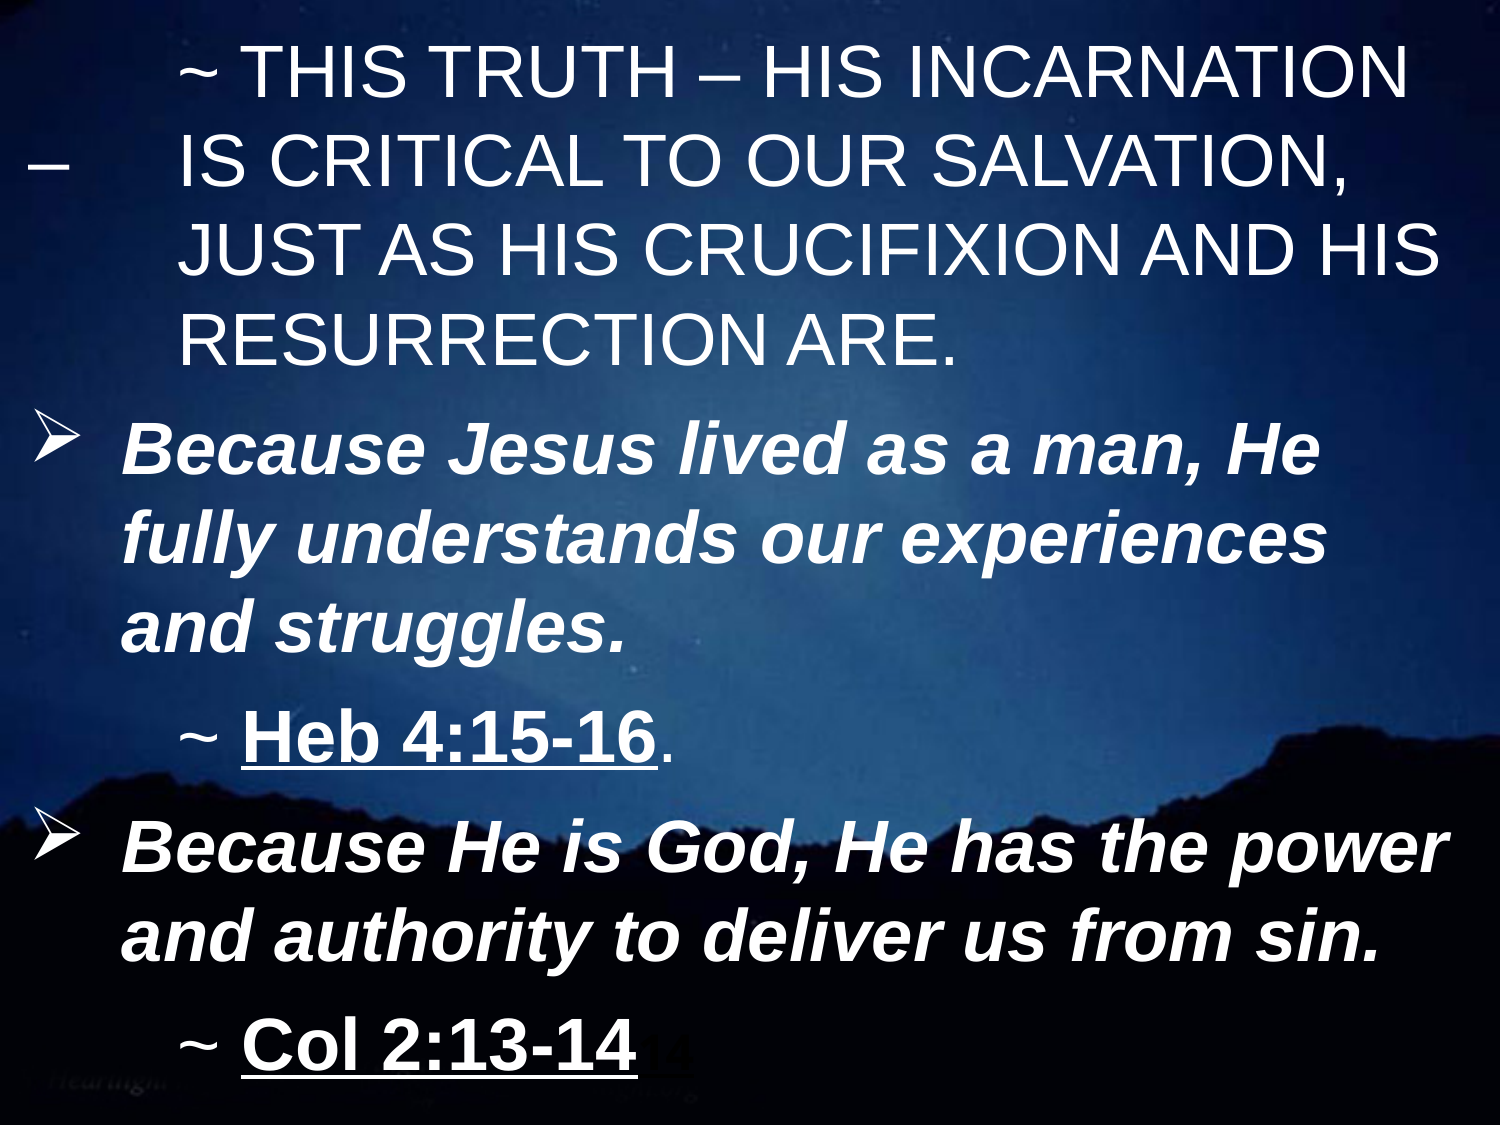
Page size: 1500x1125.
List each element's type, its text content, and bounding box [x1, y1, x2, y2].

picture [0, 0, 1500, 1125]
subtitle ~ THIS TRUTH – HIS INCARNATION – IS CRITICAL TO OUR SALVATION, JUST AS HIS CRUCIFIXION AND HIS RESURRECTION ARE. Because Jesus lived as a man, He fully understands our experiences and struggles. ~ Heb 4:15-16. Because He is God, He has the power and authority to deliver us from sin. ~ Col 2:13-1414 [13, 16, 1484, 1108]
